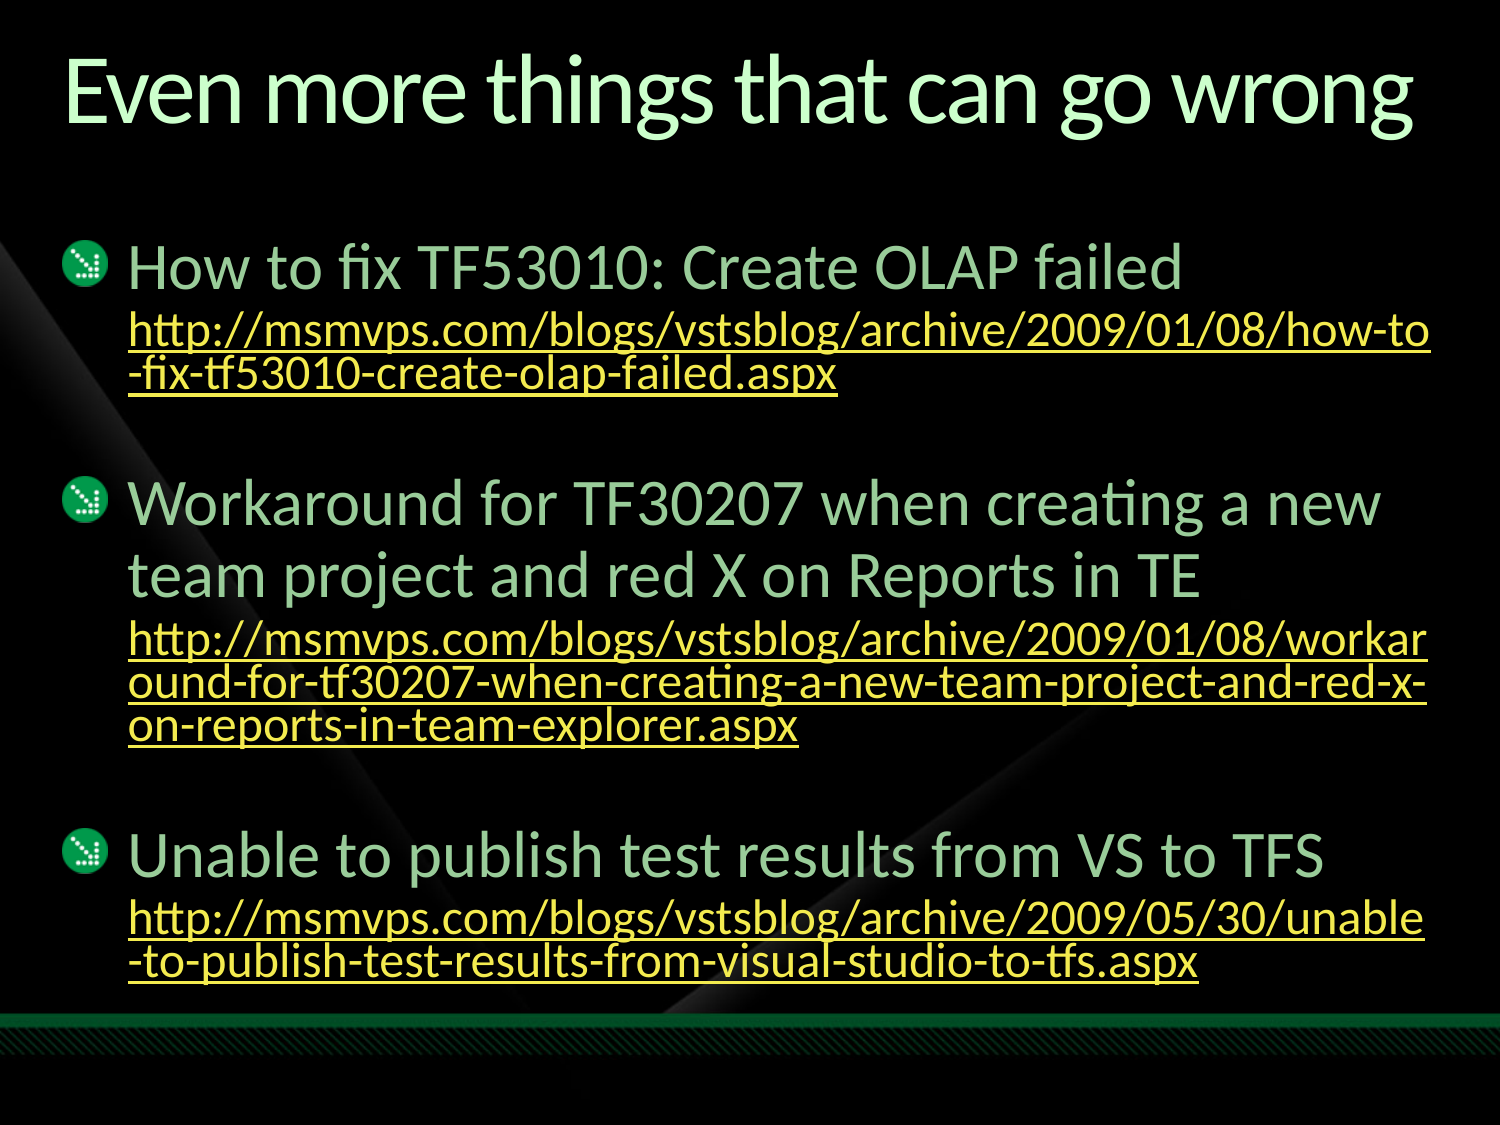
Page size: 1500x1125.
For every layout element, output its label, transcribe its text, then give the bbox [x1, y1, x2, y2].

title Even more things that can go wrong [62, 37, 1438, 147]
list How to fix TF53010: Create OLAP failed http://msmvps.com/blogs/vstsblog/archive/2009/01/08/how-to-fix-tf53010-create-olap-failed.aspx Workaround for TF30207 when creating a new team project and red X on Reports in TE http://msmvps.com/blogs/vstsblog/archive/2009/01/08/workaround-for-tf30207-when-creating-a-new-team-project-and-red-x-on-reports-in-team-explorer.aspx Unable to publish test results from VS to TFS http://msmvps.com/blogs/vstsblog/archive/2009/05/30/unable-to-publish-test-results-from-visual-studio-to-tfs.aspx [62, 231, 1438, 980]
picture [0, 0, 1500, 1125]
